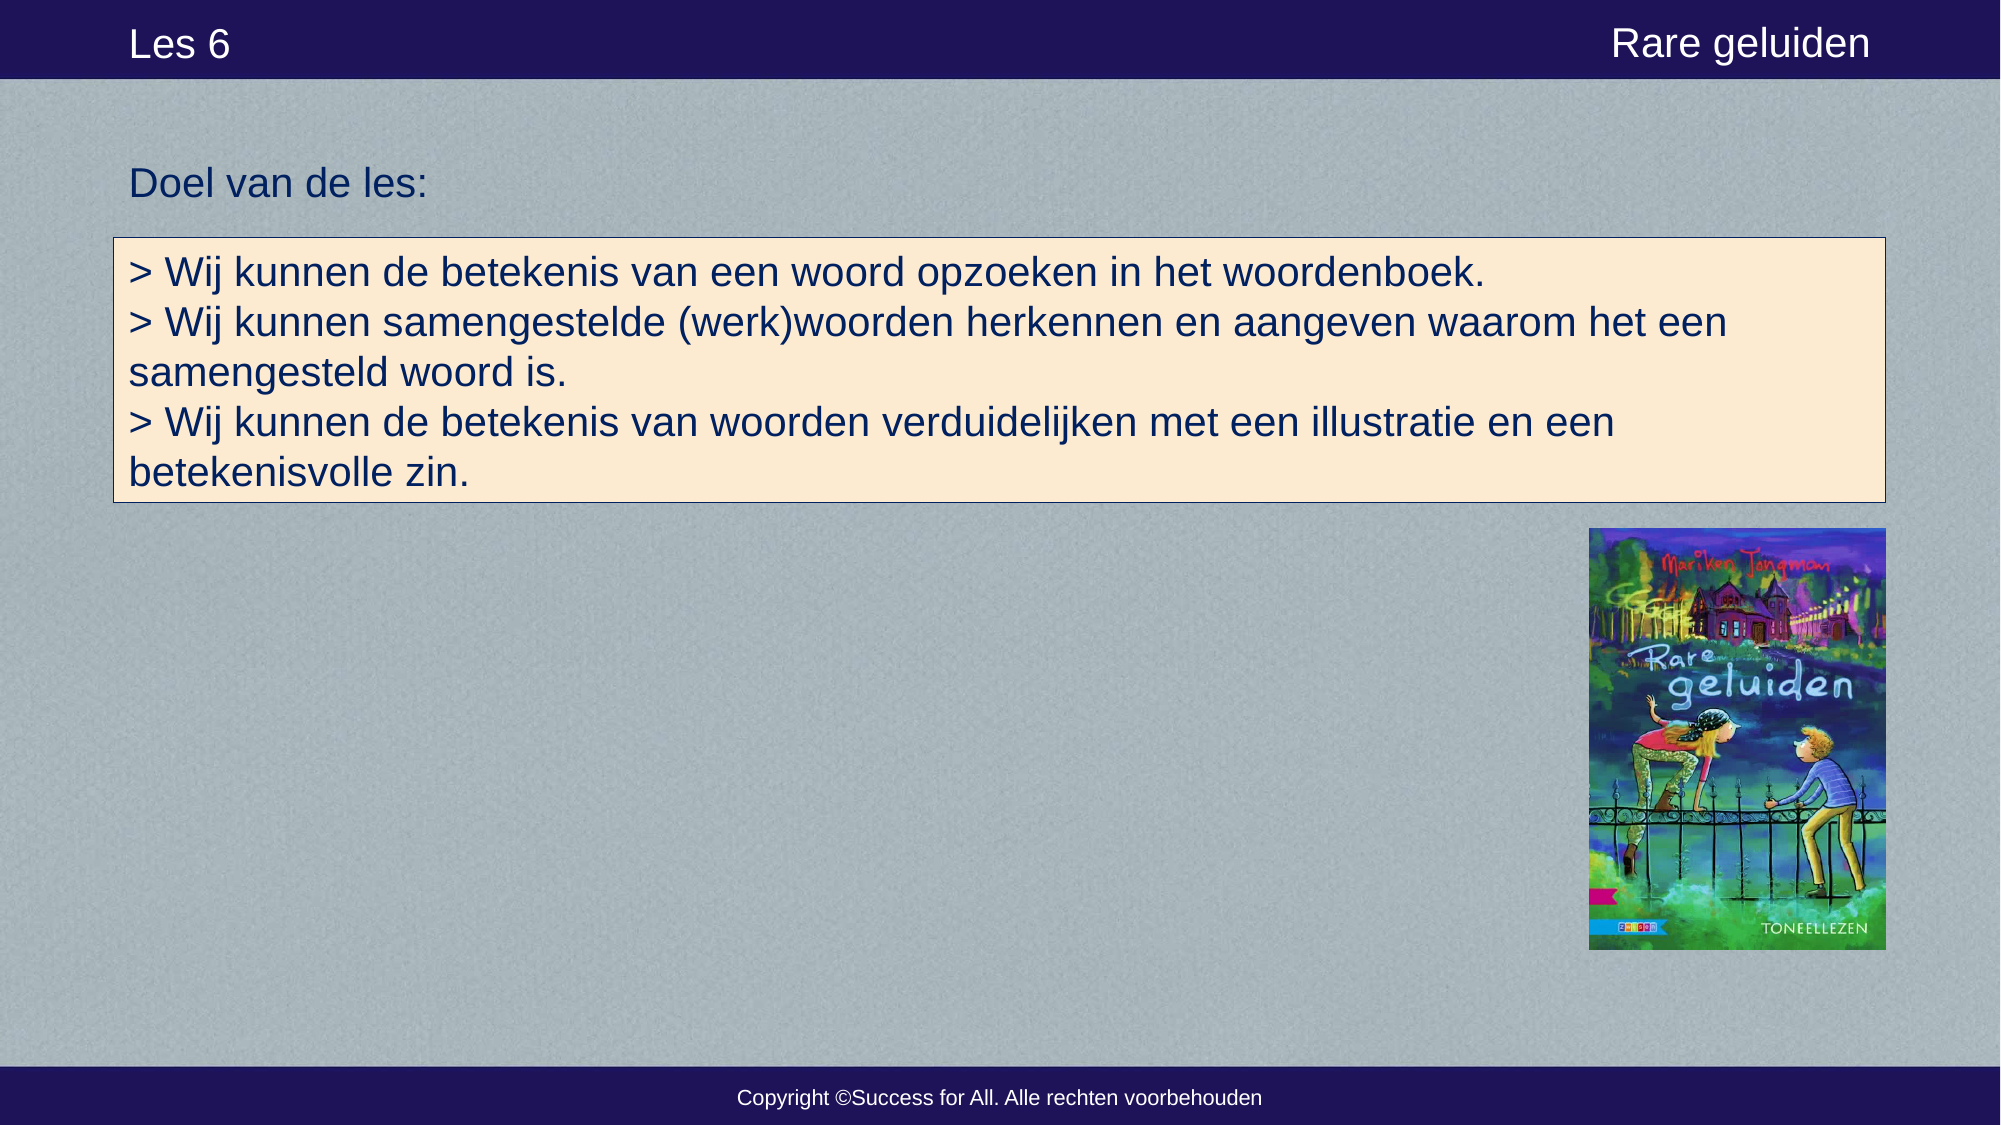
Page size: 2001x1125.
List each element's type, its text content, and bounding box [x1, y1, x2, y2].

text_box > Wij kunnen de betekenis van een woord opzoeken in het woordenboek. > Wij kunnen samengestelde (werk)woorden herkennen en aangeven waarom het een samengesteld woord is. > Wij kunnen de betekenis van woorden verduidelijken met een illustratie en een betekenisvolle zin. [113, 237, 1886, 503]
text_box Doel van de les: [113, 148, 1635, 214]
text_box Les 6 [114, 9, 354, 75]
text_box Copyright ©Success for All. Alle rechten voorbehouden [0, 1076, 2000, 1125]
text_box Rare geluiden [999, 8, 1886, 73]
picture [0, 0, 2001, 1125]
